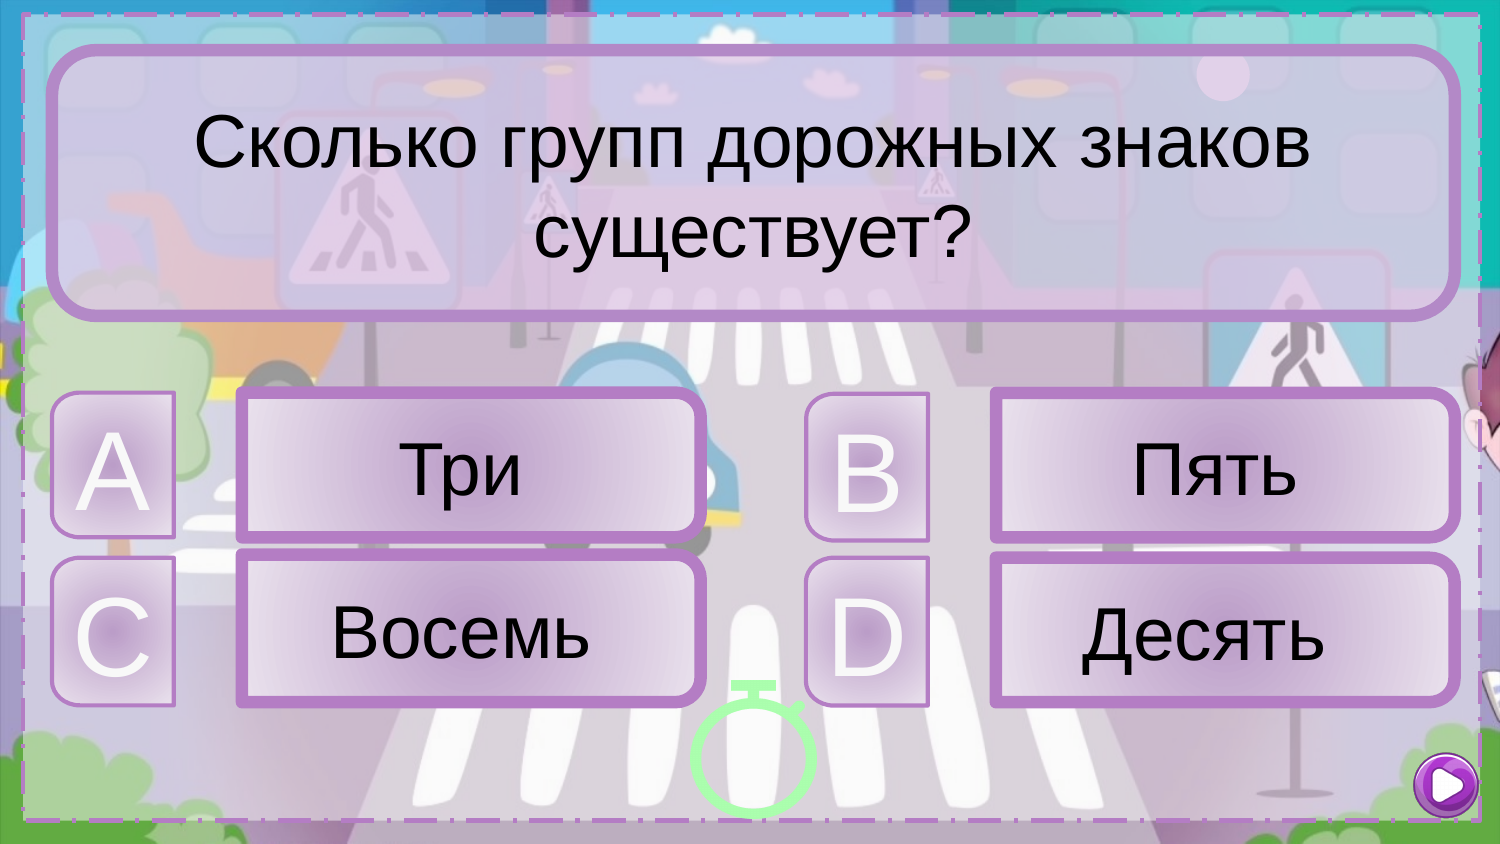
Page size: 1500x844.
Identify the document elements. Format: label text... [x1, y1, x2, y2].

text_box Пять [994, 390, 1457, 540]
picture [0, 0, 1500, 844]
text_box C [49, 555, 176, 708]
text_box B [804, 391, 931, 543]
text_box Сколько групп дорожных знаков существует? [49, 48, 1457, 318]
text_box [21, 12, 1482, 823]
text_box D [803, 555, 930, 708]
text_box Восемь [239, 552, 703, 705]
text_box Десять [993, 555, 1457, 705]
text_box A [49, 390, 176, 540]
text_box Три [239, 390, 703, 540]
